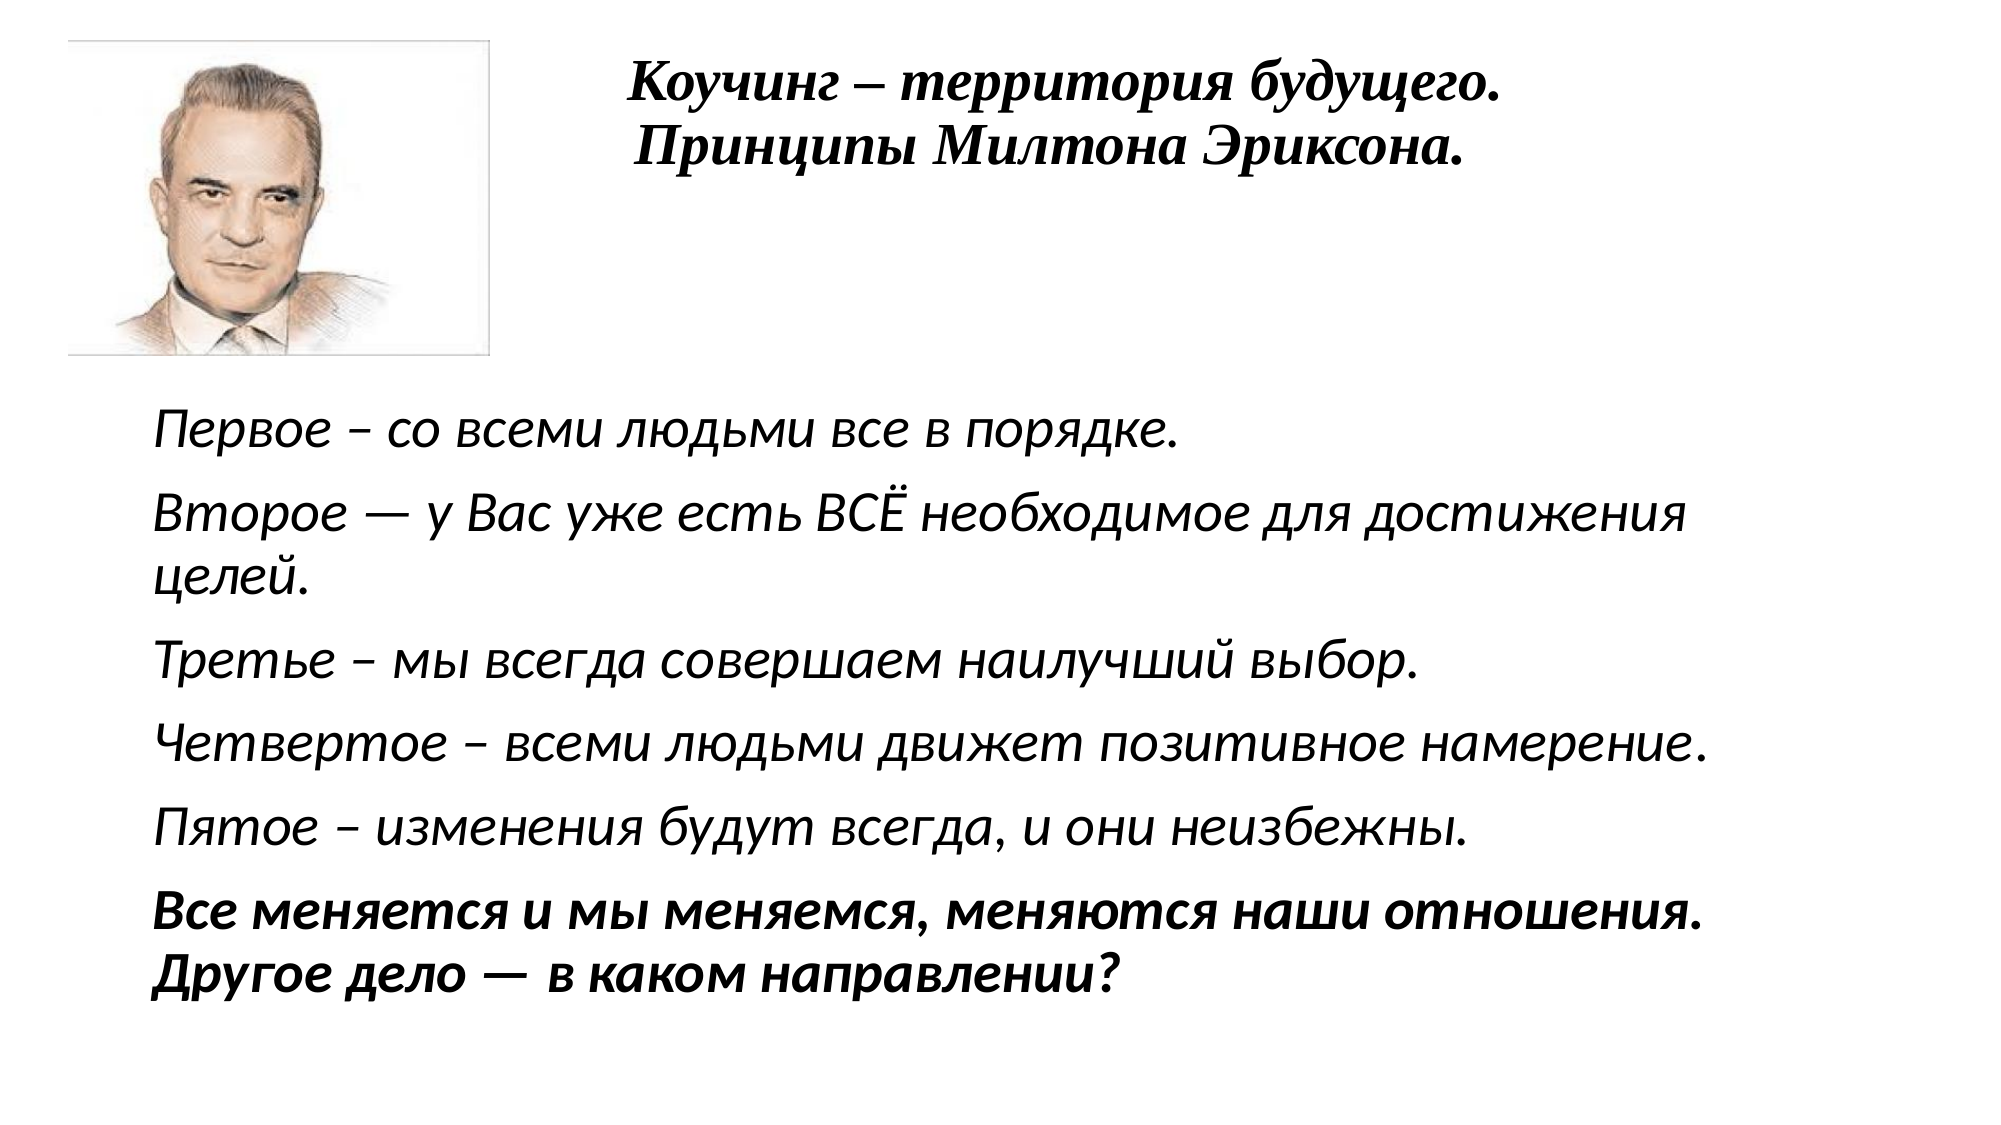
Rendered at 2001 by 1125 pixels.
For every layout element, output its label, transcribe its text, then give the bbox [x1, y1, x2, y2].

title Коучинг – территория будущего. Принципы Милтона Эриксона. [490, 40, 1794, 258]
list Первое – со всеми людьми все в порядке. Второе — у Вас уже есть ВСЁ необходимое для достижения целей. Третье – мы всегда совершаем наилучший выбор. Четвертое – всеми людьми движет позитивное намерение. Пятое – изменения будут всегда, и они неизбежны. Все меняется и мы меняемся, меняются наши отношения. Другое дело — в каком направлении? [137, 299, 1863, 1014]
picture [68, 40, 490, 356]
